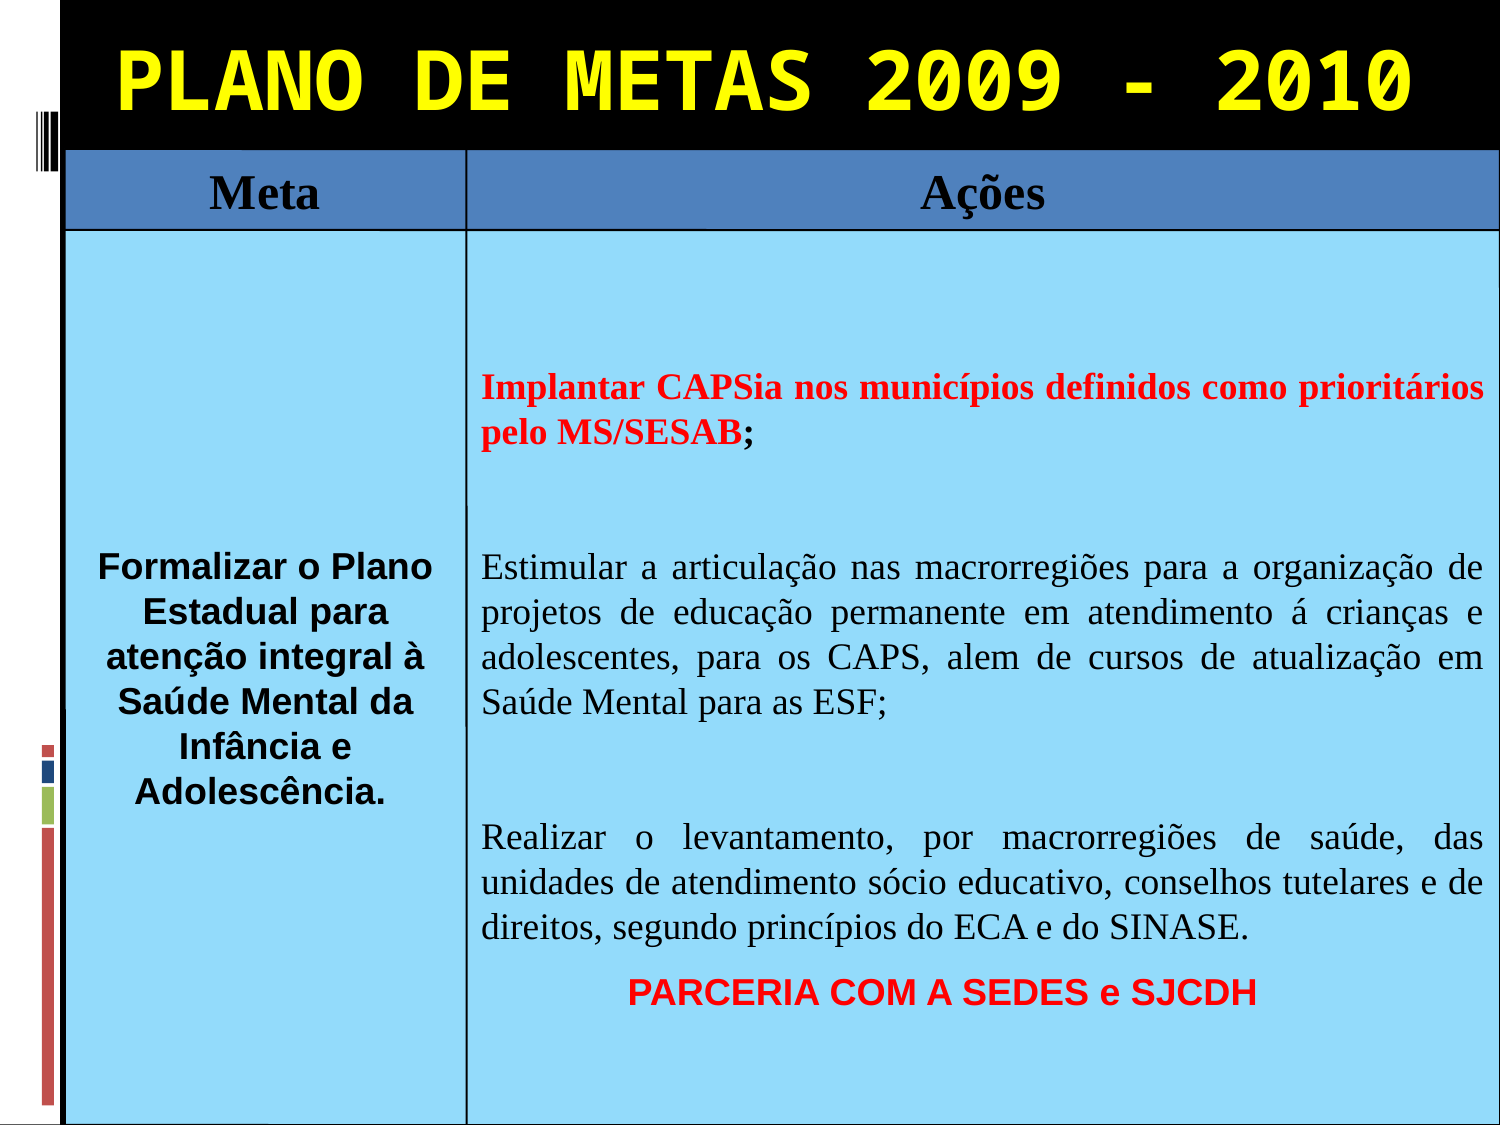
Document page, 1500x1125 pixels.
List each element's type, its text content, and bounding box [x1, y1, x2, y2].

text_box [64, 148, 1500, 1125]
text_box PLANO DE METAS 2009 - 2010 [100, 19, 1471, 147]
